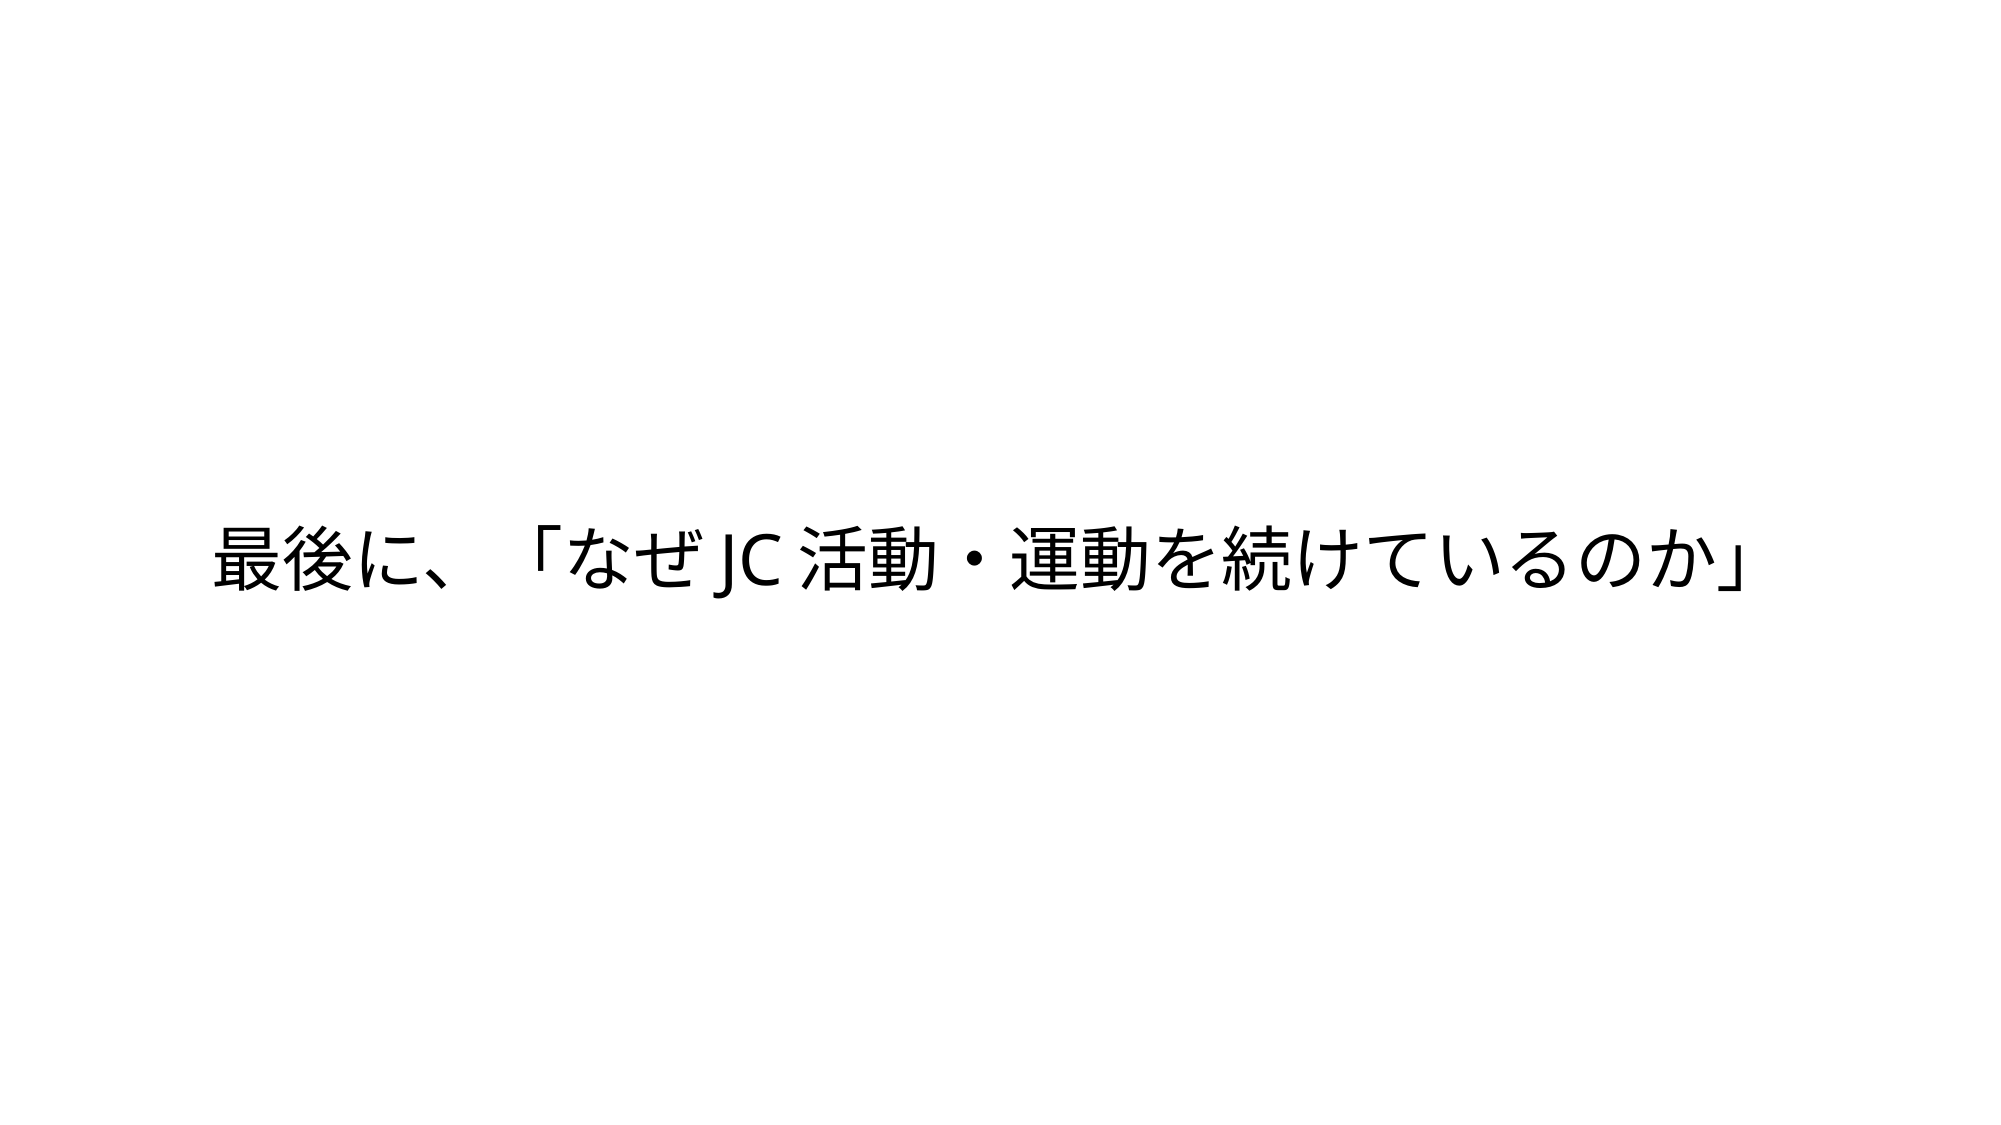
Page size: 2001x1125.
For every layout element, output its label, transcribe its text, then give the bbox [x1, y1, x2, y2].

title 最後に、「なぜJC活動・運動を続けているのか」 [137, 489, 1863, 636]
